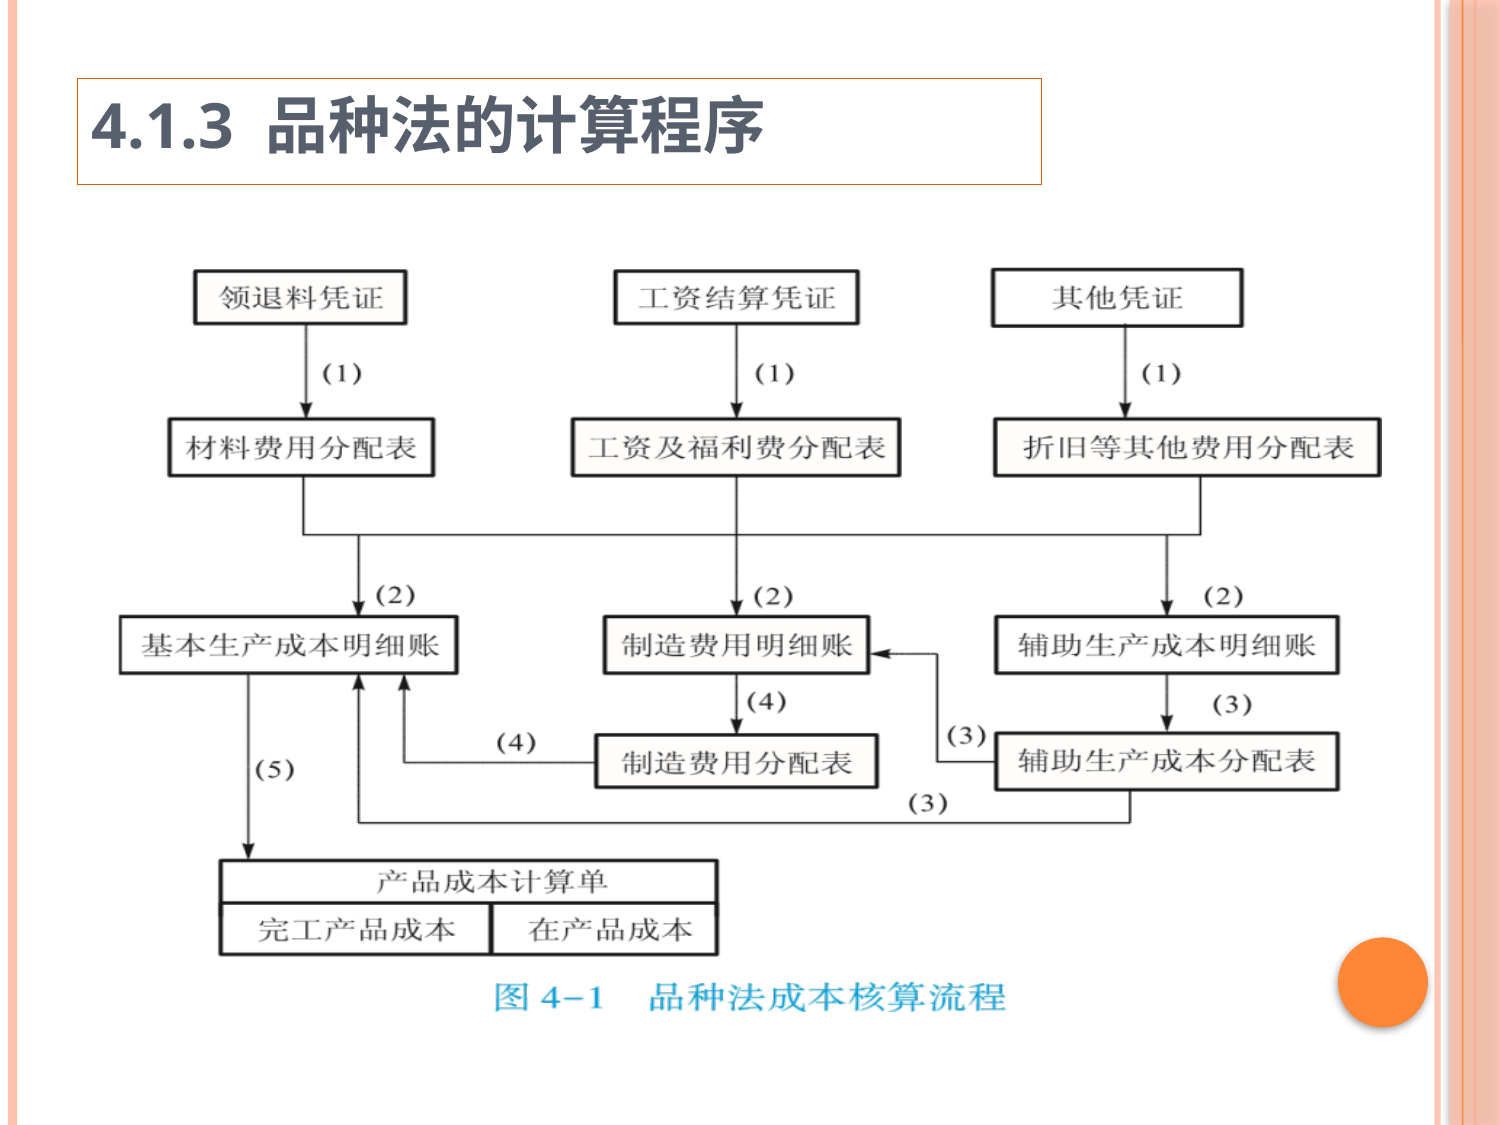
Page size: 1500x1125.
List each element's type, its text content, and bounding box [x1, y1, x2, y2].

picture [117, 266, 1383, 1012]
text_box 4.1.3 品种法的计算程序 [77, 78, 1042, 185]
